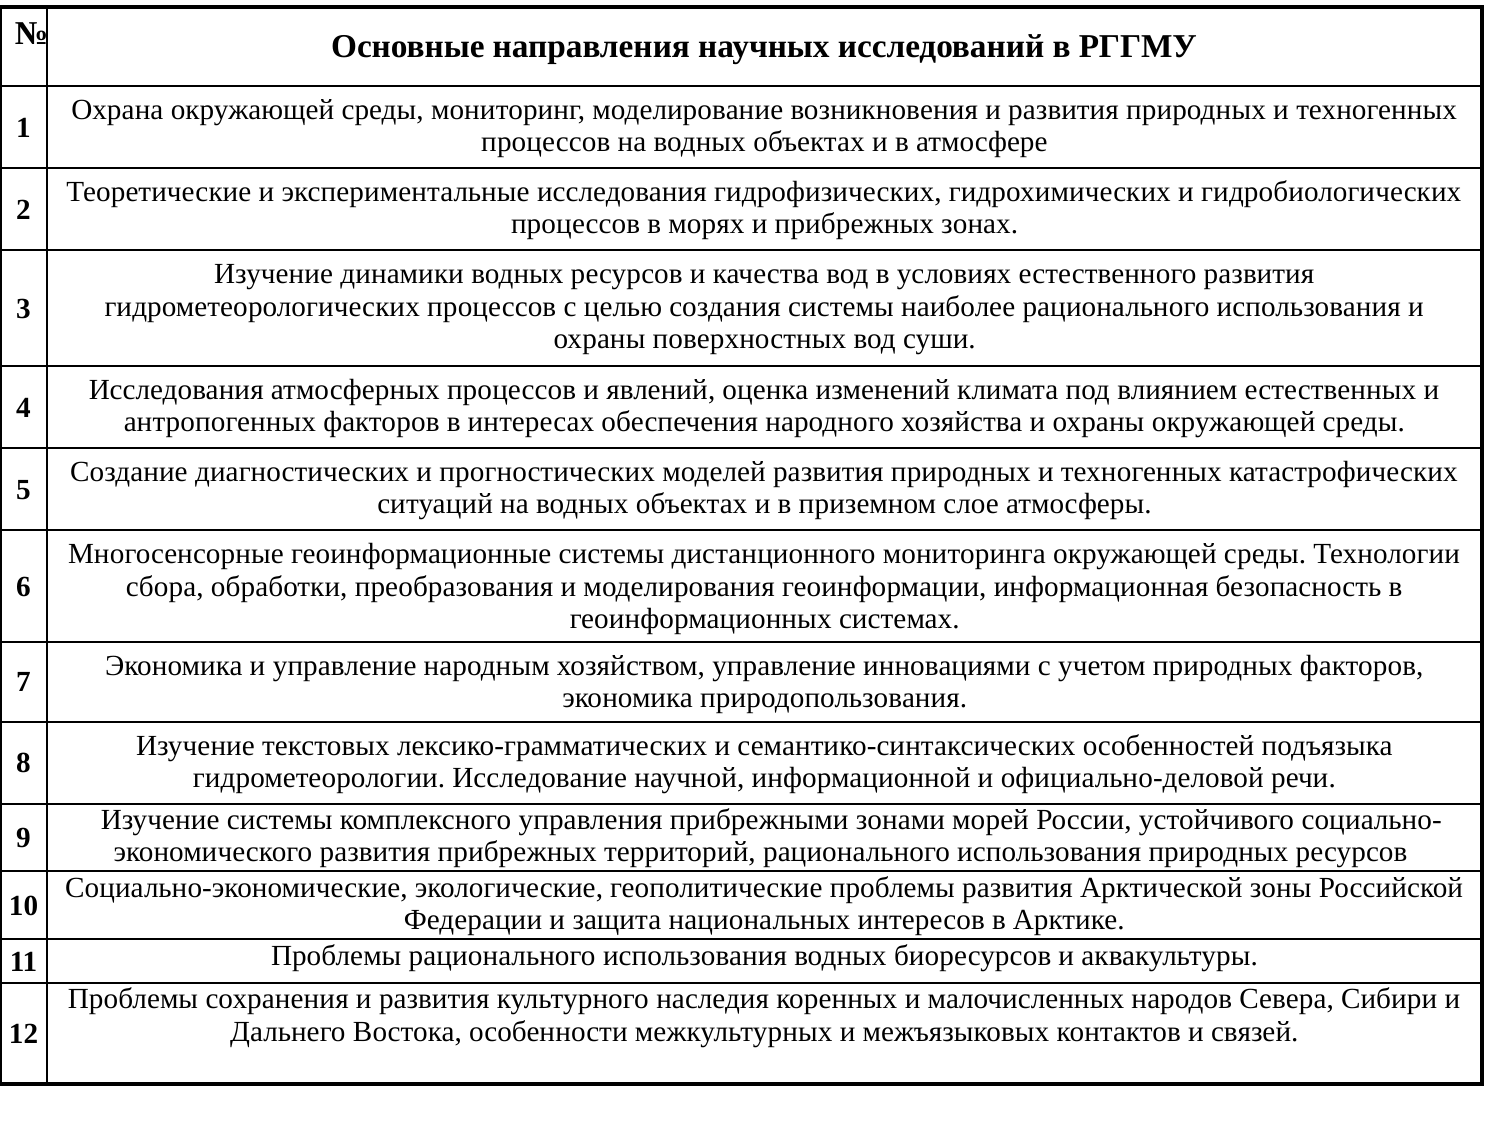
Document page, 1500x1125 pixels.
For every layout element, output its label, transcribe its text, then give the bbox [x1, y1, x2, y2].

table_cell 4 [2, 367, 46, 447]
table_cell 11 [2, 940, 46, 982]
table_cell Экономика и управление народным хозяйством, управление инновациями с учетом природных факторов, экономика природопользования. [48, 643, 1480, 721]
table_cell Социально-экономические, экологические, геополитические проблемы развития Арктической зоны Российской Федерации и защита национальных интересов в Арктике. [48, 872, 1480, 938]
table_header № [2, 9, 46, 85]
table_cell 9 [2, 805, 46, 870]
table_cell Проблемы сохранения и развития культурного наследия коренных и малочисленных народов Севера, Сибири и Дальнего Востока, особенности межкультурных и межъязыковых контактов и связей. [48, 984, 1480, 1082]
table_cell Проблемы рационального использования водных биоресурсов и аквакультуры. [48, 940, 1480, 982]
table_cell Теоретические и экспериментальные исследования гидрофизических, гидрохимических и гидробиологических процессов в морях и прибрежных зонах. [48, 169, 1480, 249]
table_header Основные направления научных исследований в РГГМУ [48, 9, 1480, 85]
table_cell 10 [2, 872, 46, 938]
table_cell Изучение текстовых лексико-грамматических и семантико-синтаксических особенностей подъязыка гидрометеорологии. Исследование научной, информационной и официально-деловой речи. [48, 723, 1480, 803]
table_cell 3 [2, 251, 46, 365]
table_cell Исследования атмосферных процессов и явлений, оценка изменений климата под влиянием естественных и антропогенных факторов в интересах обеспечения народного хозяйства и охраны окружающей среды. [48, 367, 1480, 447]
table_cell Охрана окружающей среды, мониторинг, моделирование возникновения и развития природных и техногенных процессов на водных объектах и в атмосфере [48, 87, 1480, 167]
table_cell 12 [2, 984, 46, 1082]
table_cell Создание диагностических и прогностических моделей развития природных и техногенных катастрофических ситуаций на водных объектах и в приземном слое атмосферы. [48, 449, 1480, 529]
table_cell Изучение системы комплексного управления прибрежными зонами морей России, устойчивого социально-экономического развития прибрежных территорий, рационального использования природных ресурсов [48, 805, 1480, 870]
table_cell 6 [2, 531, 46, 641]
table_cell 8 [2, 723, 46, 803]
table_cell Многосенсорные геоинформационные системы дистанционного мониторинга окружающей среды. Технологии сбора, обработки, преобразования и моделирования геоинформации, информационная безопасность в геоинформационных системах. [48, 531, 1480, 641]
table_cell 1 [2, 87, 46, 167]
table_cell 7 [2, 643, 46, 721]
table_cell Изучение динамики водных ресурсов и качества вод в условиях естественного развития гидрометеорологических процессов с целью создания системы наиболее рационального использования и охраны поверхностных вод суши. [48, 251, 1480, 365]
table_cell 5 [2, 449, 46, 529]
table_cell 2 [2, 169, 46, 249]
